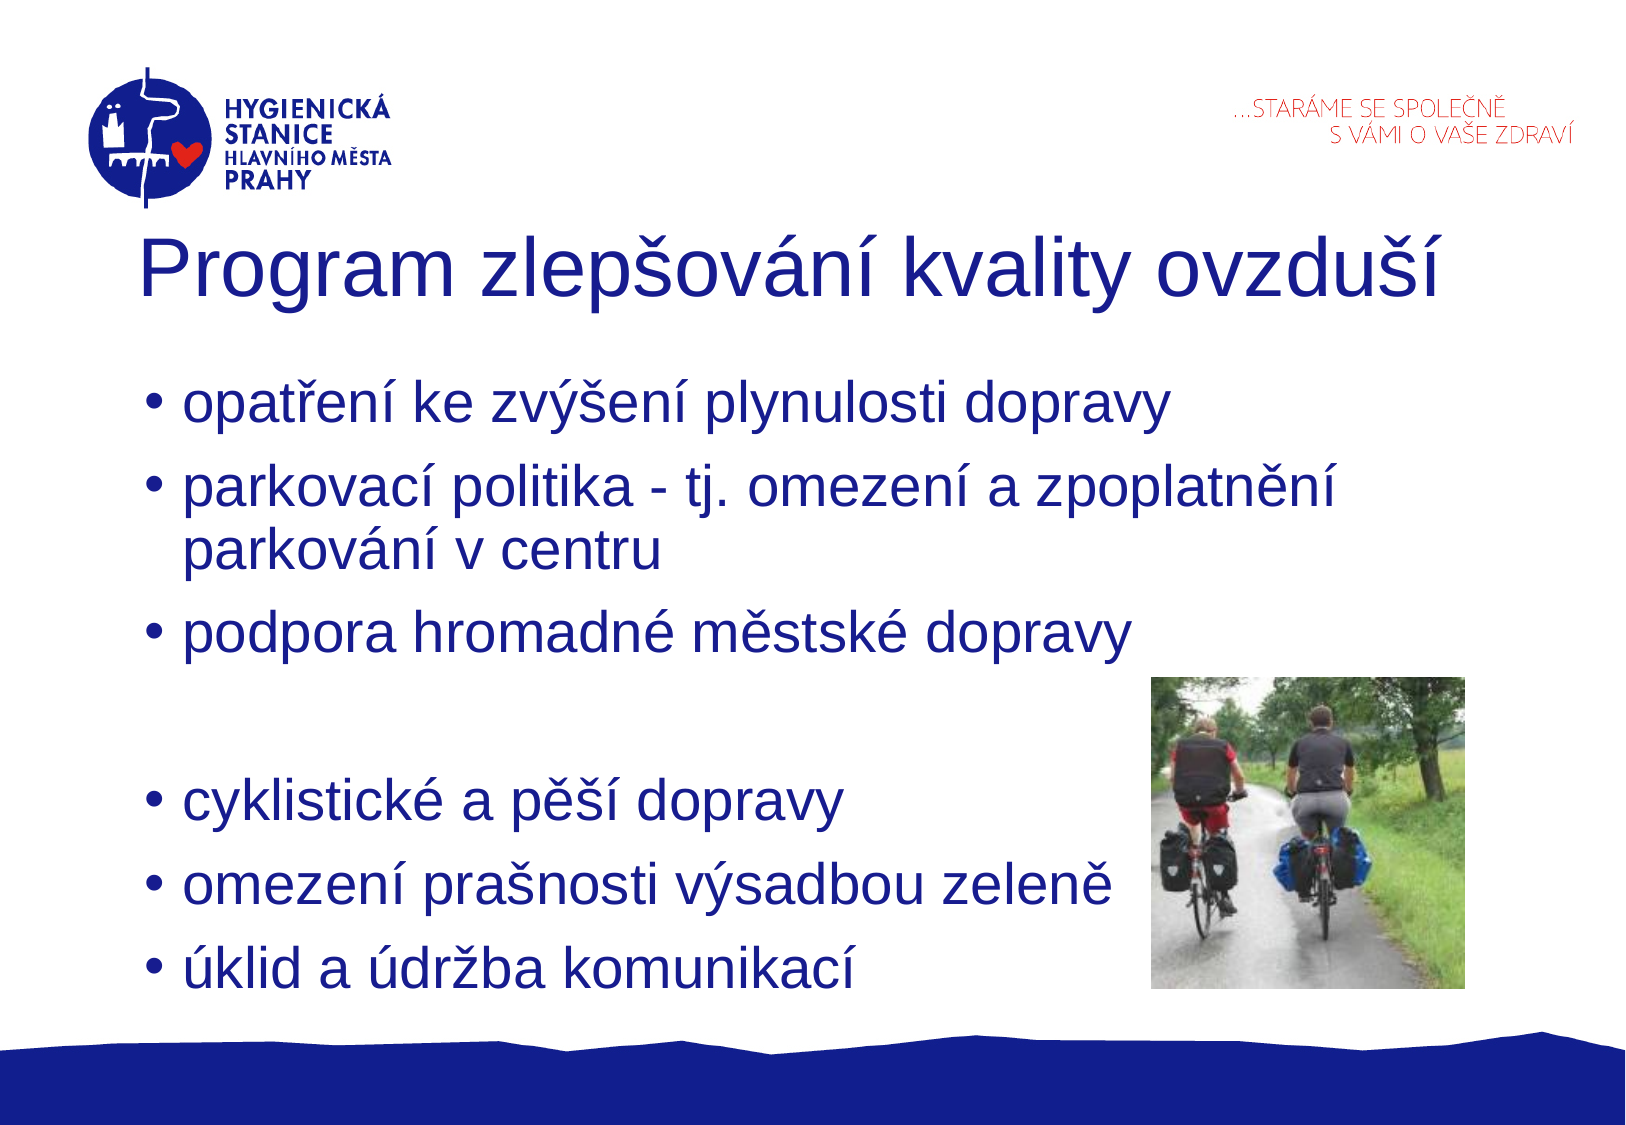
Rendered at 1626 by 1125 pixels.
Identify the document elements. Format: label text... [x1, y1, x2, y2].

picture [0, 0, 1626, 1125]
title Program zlepšování kvality ovzduší [123, 206, 1525, 332]
list opatření ke zvýšení plynulosti dopravy parkovací politika - tj. omezení a zpoplatnění parkování v centru podpora hromadné městské dopravy cyklistické a pěší dopravy omezení prašnosti výsadbou zeleně úklid a údržba komunikací [129, 364, 1532, 1046]
